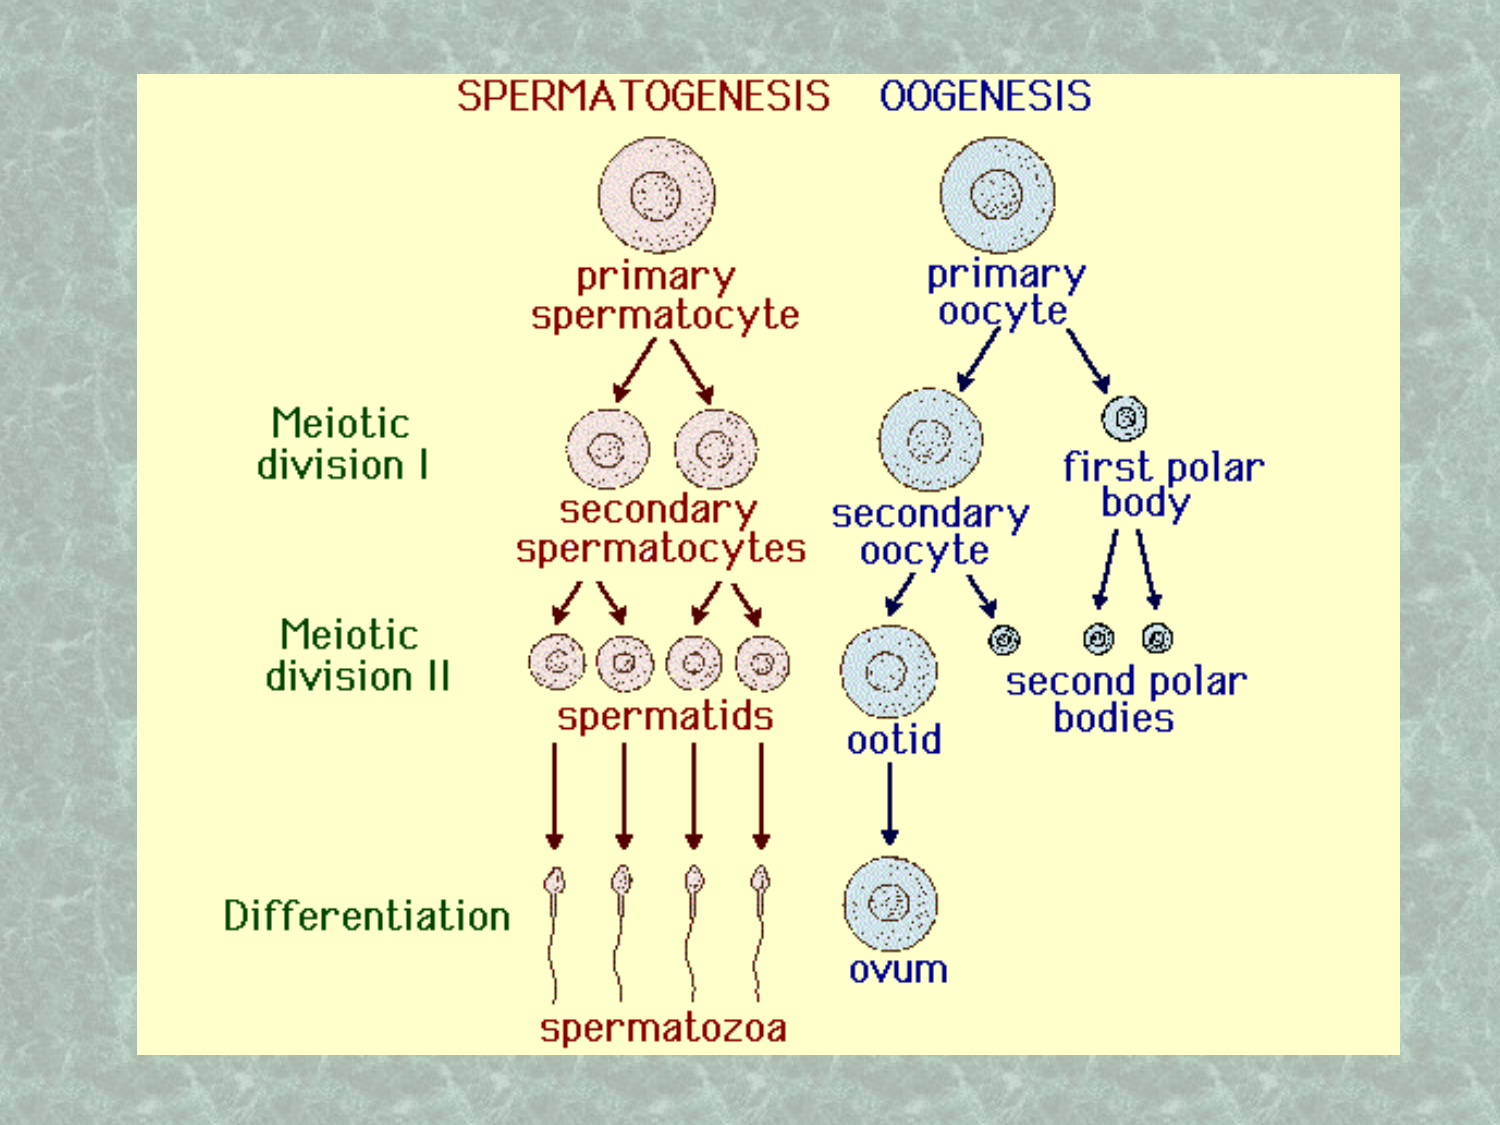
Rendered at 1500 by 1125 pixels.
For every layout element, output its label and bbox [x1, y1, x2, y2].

picture [137, 74, 1401, 1055]
